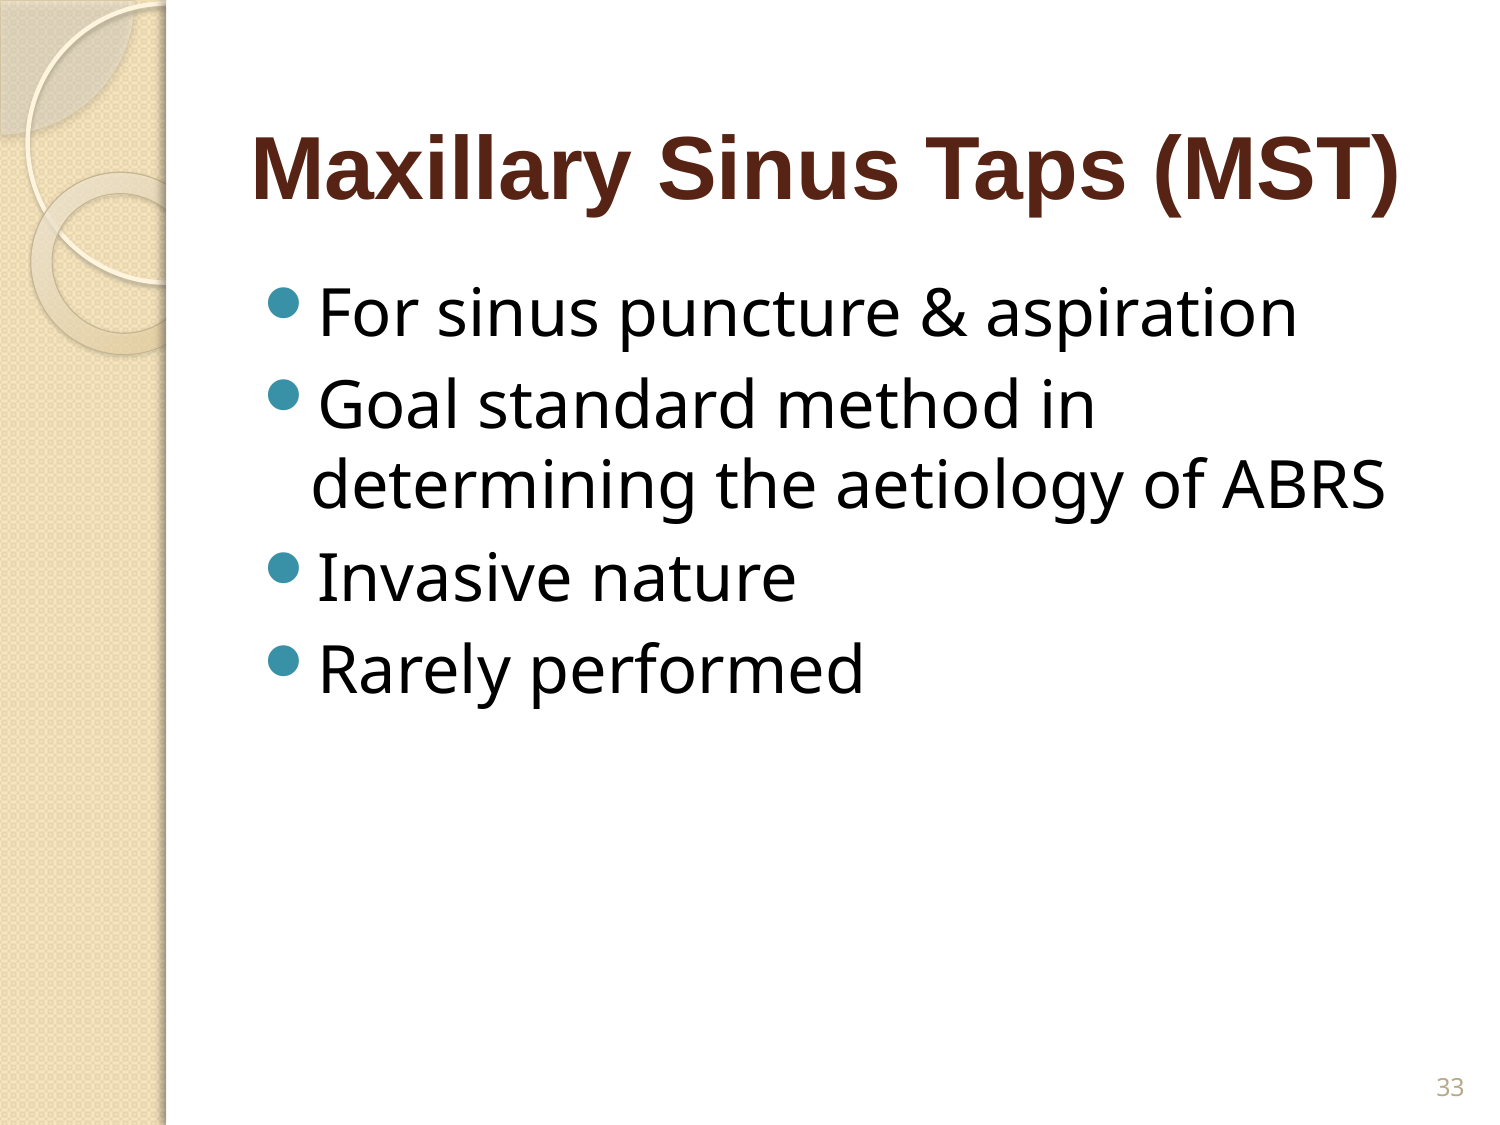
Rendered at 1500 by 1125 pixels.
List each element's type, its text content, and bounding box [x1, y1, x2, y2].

title Maxillary Sinus Taps (MST) [235, 70, 1466, 258]
slide_number 33 [1413, 1034, 1488, 1113]
list For sinus puncture & aspiration Goal standard method in determining the aetiology of ABRS Invasive nature Rarely performed [235, 262, 1466, 1050]
